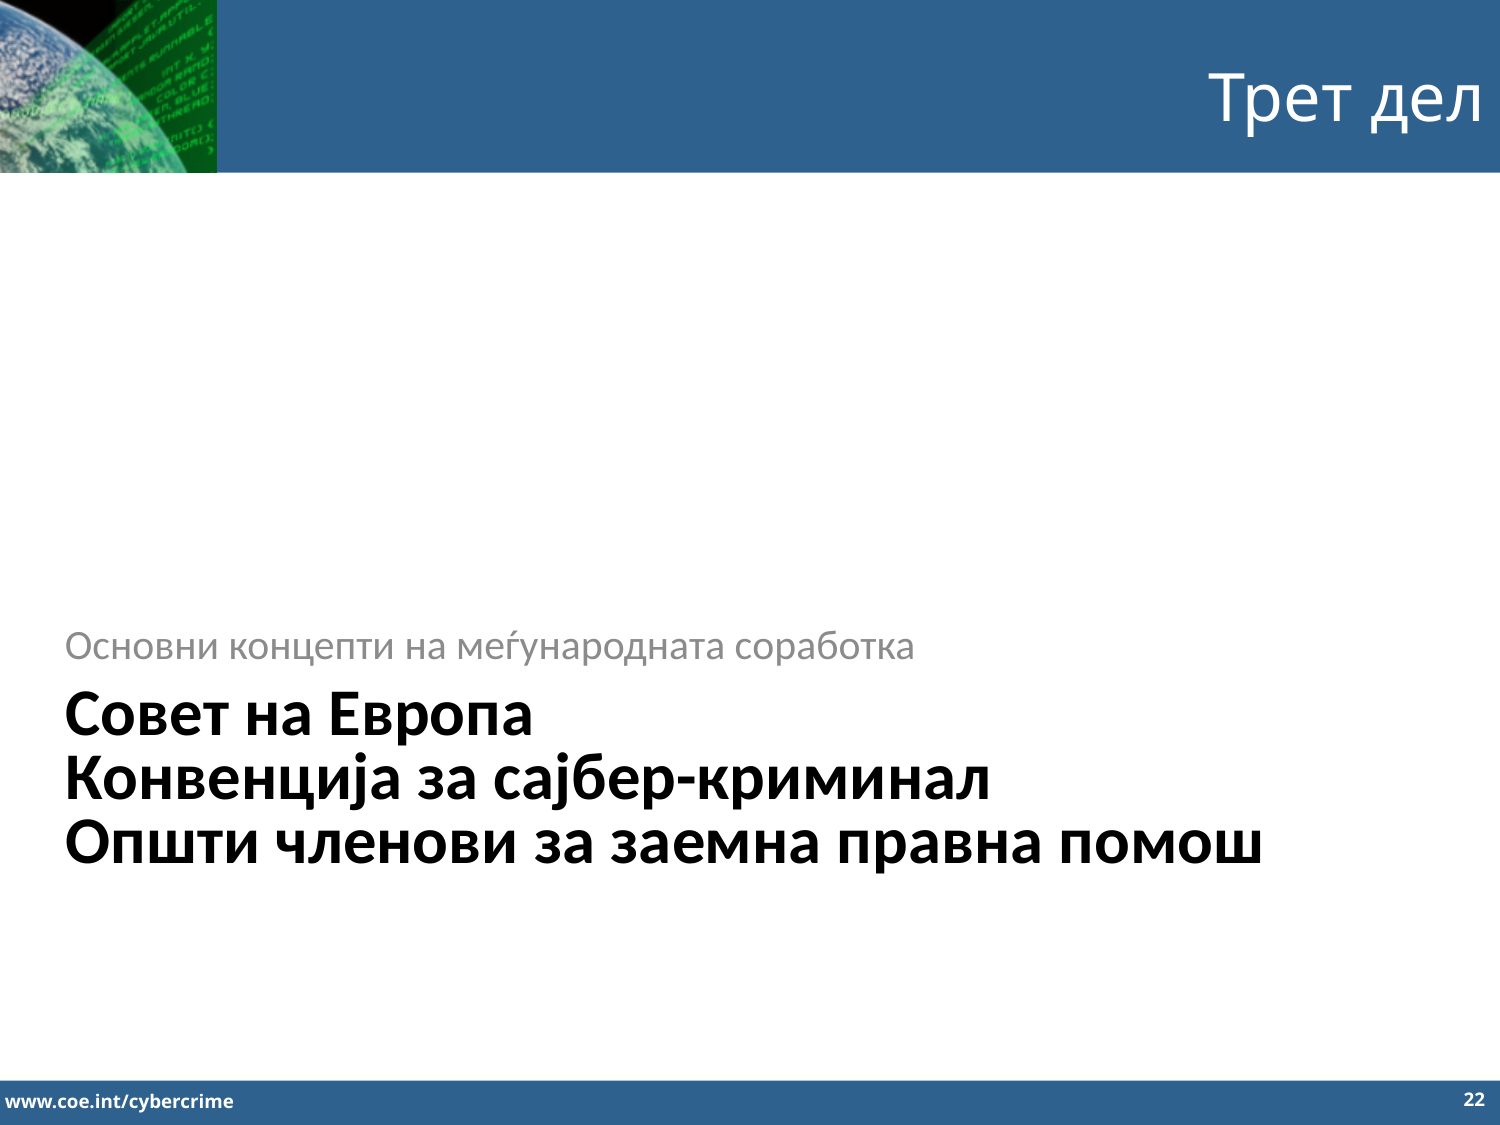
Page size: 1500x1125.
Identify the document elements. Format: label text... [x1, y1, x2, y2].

text_box Трет дел [309, 18, 1500, 171]
picture [0, 1, 217, 173]
text_box Совет на Европа Конвенција за сајбер-криминал Општи членови за заемна правна помош [50, 676, 1450, 884]
text_box Основни концепти на меѓународната соработка [49, 615, 1325, 674]
slide_number 22 [1149, 1079, 1500, 1125]
